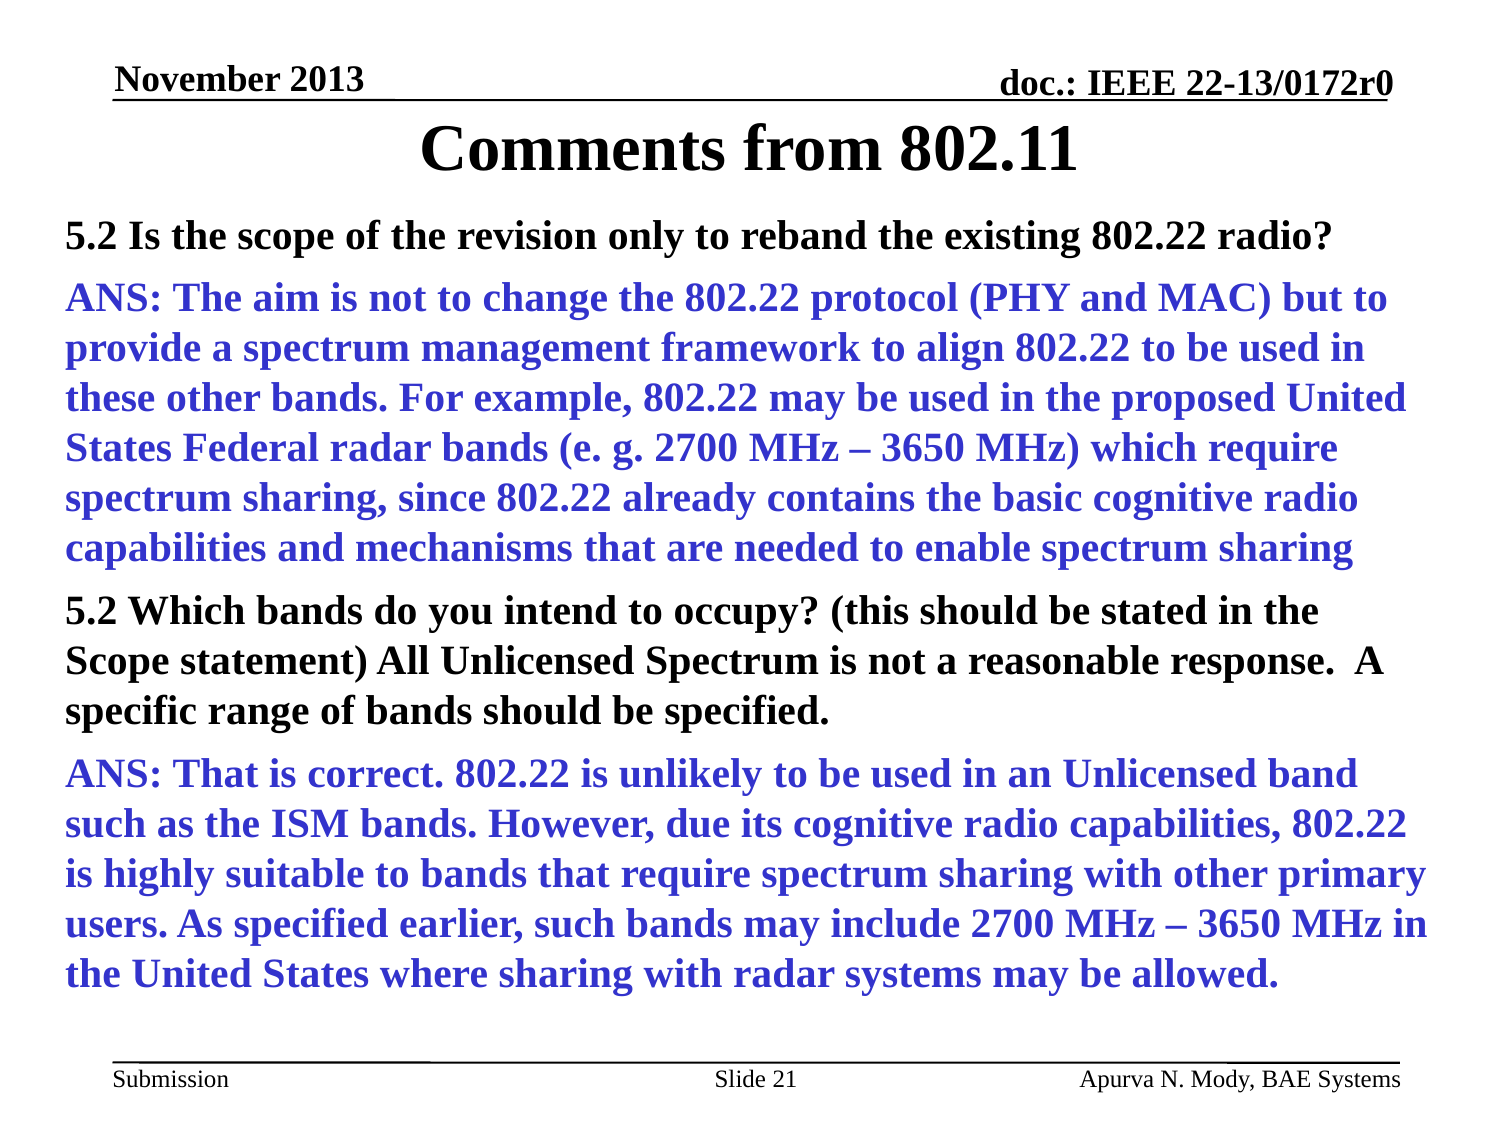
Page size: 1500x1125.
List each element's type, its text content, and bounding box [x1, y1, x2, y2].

list 5.2 Is the scope of the revision only to reband the existing 802.22 radio? ANS: The aim is not to change the 802.22 protocol (PHY and MAC) but to provide a spectrum management framework to align 802.22 to be used in these other bands. For example, 802.22 may be used in the proposed United States Federal radar bands (e. g. 2700 MHz – 3650 MHz) which require spectrum sharing, since 802.22 already contains the basic cognitive radio capabilities and mechanisms that are needed to enable spectrum sharing 5.2 Which bands do you intend to occupy? (this should be stated in the Scope statement) All Unlicensed Spectrum is not a reasonable response. A specific range of bands should be specified. ANS: That is correct. 802.22 is unlikely to be used in an Unlicensed band such as the ISM bands. However, due its cognitive radio capabilities, 802.22 is highly suitable to bands that require spectrum sharing with other primary users. As specified earlier, such bands may include 2700 MHz – 3650 MHz in the United States where sharing with radar systems may be allowed. [49, 199, 1451, 988]
title Comments from 802.11 [112, 99, 1388, 188]
slide_number Slide 21 [712, 1061, 800, 1123]
footer Apurva N. Mody, BAE Systems [878, 1061, 1402, 1093]
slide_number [114, 54, 423, 100]
